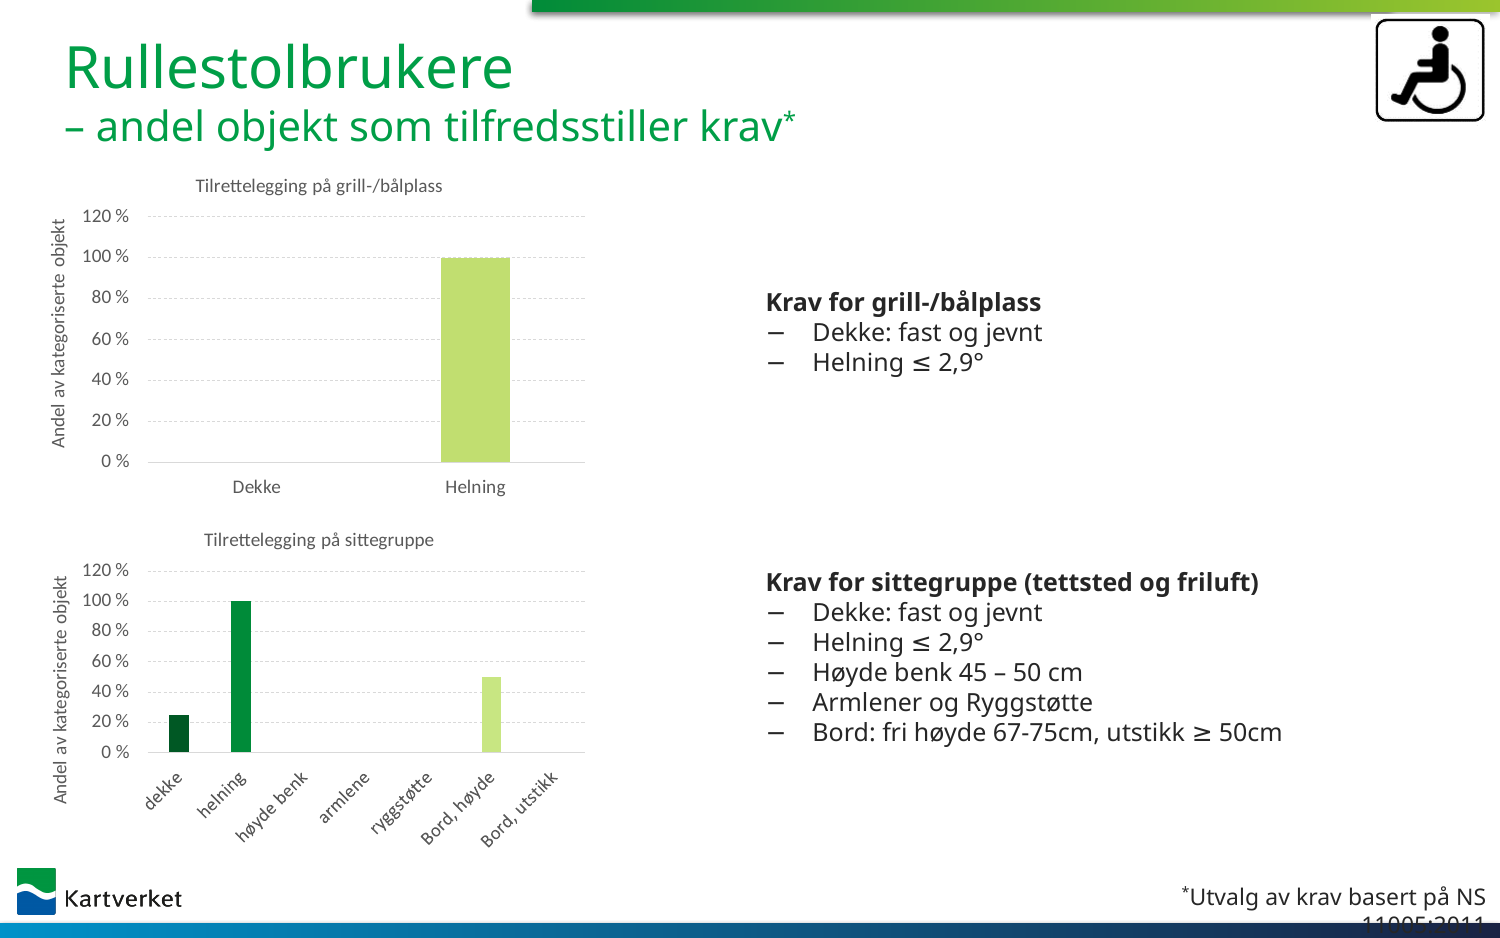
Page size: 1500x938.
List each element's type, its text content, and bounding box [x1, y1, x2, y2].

text_box Krav for sittegruppe (tettsted og friluft) Dekke: fast og jevnt Helning ≤ 2,9° Høyde benk 45 – 50 cm Armlener og Ryggstøtte Bord: fri høyde 67-75cm, utstikk ≥ 50cm [750, 559, 1500, 754]
picture [41, 520, 596, 859]
picture [41, 166, 596, 505]
text_box *Utvalg av krav basert på NS 11005:2011 [1068, 873, 1500, 938]
text_box Krav for grill-/bålplass Dekke: fast og jevnt Helning ≤ 2,9° [750, 279, 1452, 384]
text_box Rullestolbrukere – andel objekt som tilfredsstiller krav* [49, 14, 1431, 158]
picture [1371, 13, 1491, 127]
